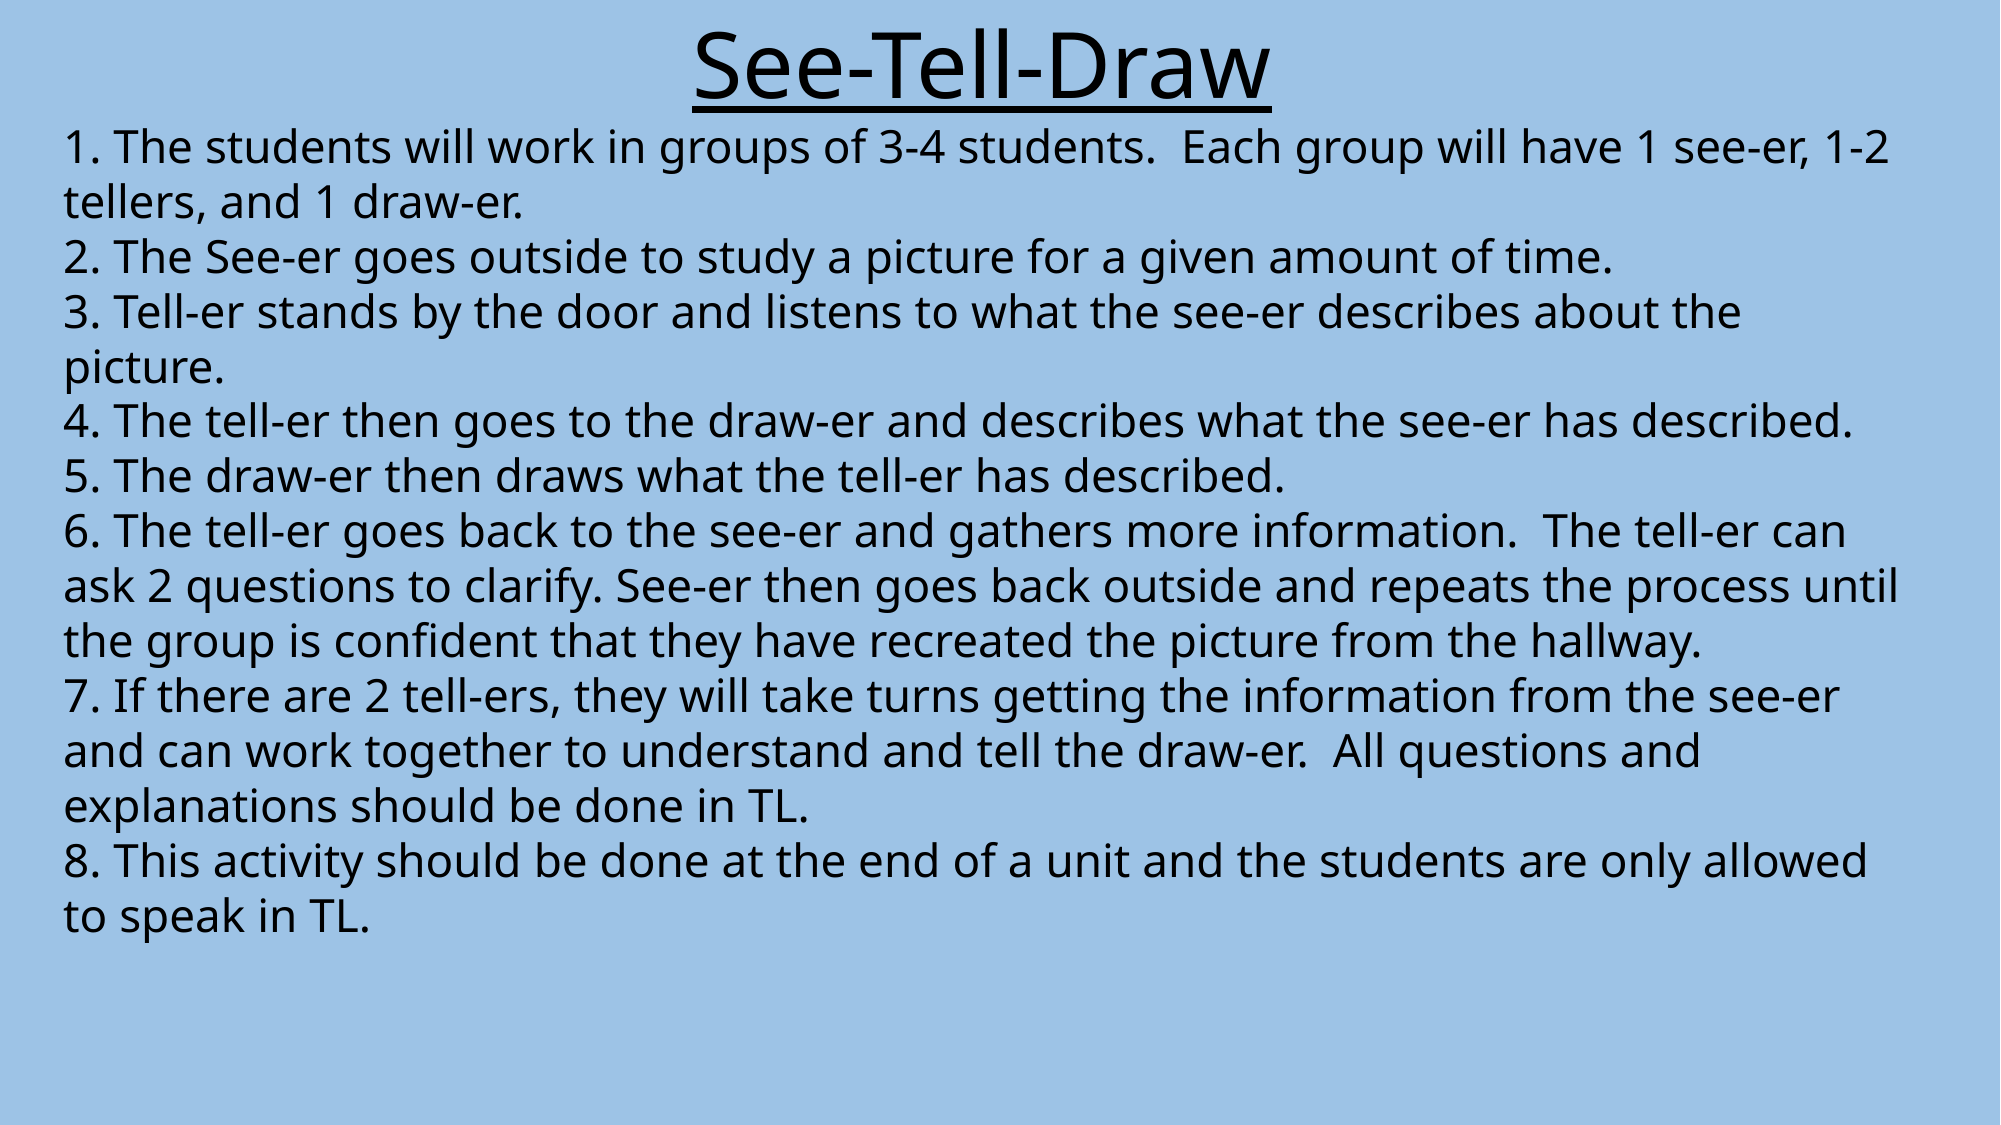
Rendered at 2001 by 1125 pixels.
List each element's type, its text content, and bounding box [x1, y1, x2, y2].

text_box See-Tell-Draw 1. The students will work in groups of 3-4 students. Each group will have 1 see-er, 1-2 tellers, and 1 draw-er. 2. The See-er goes outside to study a picture for a given amount of time. 3. Tell-er stands by the door and listens to what the see-er describes about the picture. 4. The tell-er then goes to the draw-er and describes what the see-er has described. 5. The draw-er then draws what the tell-er has described. 6. The tell-er goes back to the see-er and gathers more information. The tell-er can ask 2 questions to clarify. See-er then goes back outside and repeats the process until the group is confident that they have recreated the picture from the hallway. 7. If there are 2 tell-ers, they will take turns getting the information from the see-er and can work together to understand and tell the draw-er. All questions and explanations should be done in TL. 8. This activity should be done at the end of a unit and the students are only allowed to speak in TL. [48, 0, 1916, 1050]
